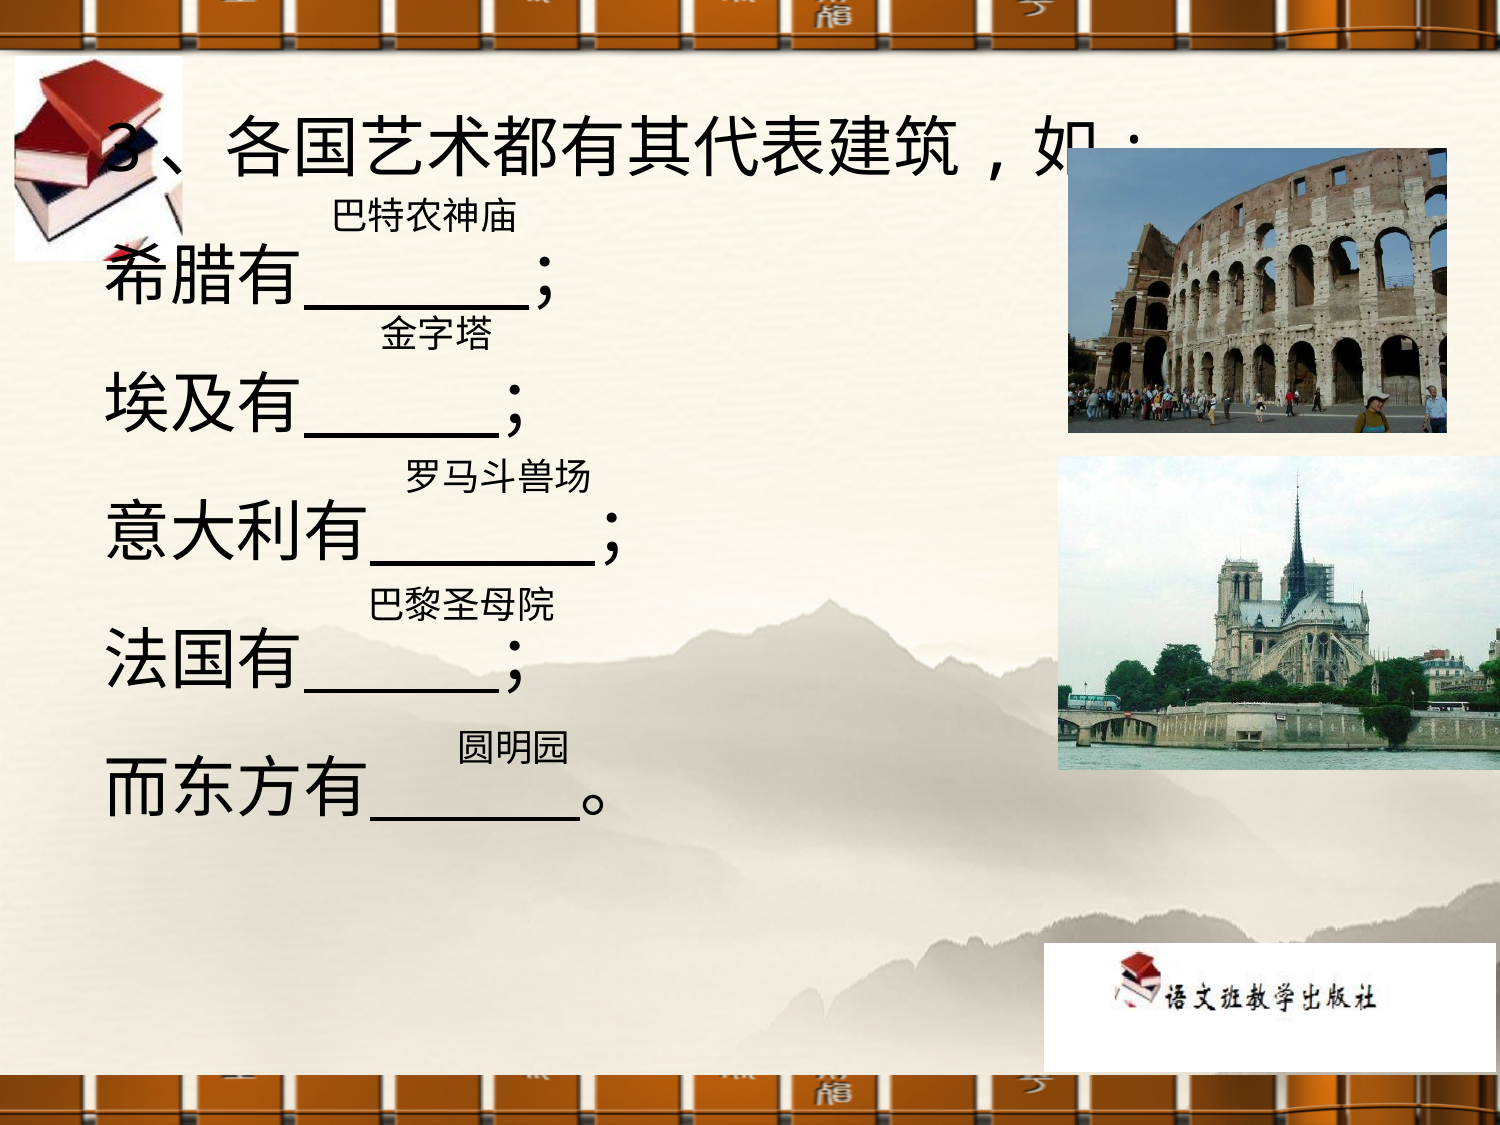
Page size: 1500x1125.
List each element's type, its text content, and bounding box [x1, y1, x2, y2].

text_box 巴黎圣母院 [352, 574, 837, 634]
text_box 罗马斗兽场 [389, 445, 800, 505]
text_box 金字塔 [365, 302, 685, 363]
picture [1058, 456, 1500, 770]
text_box 3、各国艺术都有其代表建筑,如: 希腊有 ； 埃及有 ； 意大利有 ； 法国有 ； 而东方有 。 [88, 49, 1500, 833]
picture [1068, 148, 1447, 433]
text_box 巴特农神庙 [315, 184, 800, 245]
picture [0, 0, 1500, 1125]
text_box 圆明园 [442, 716, 786, 776]
